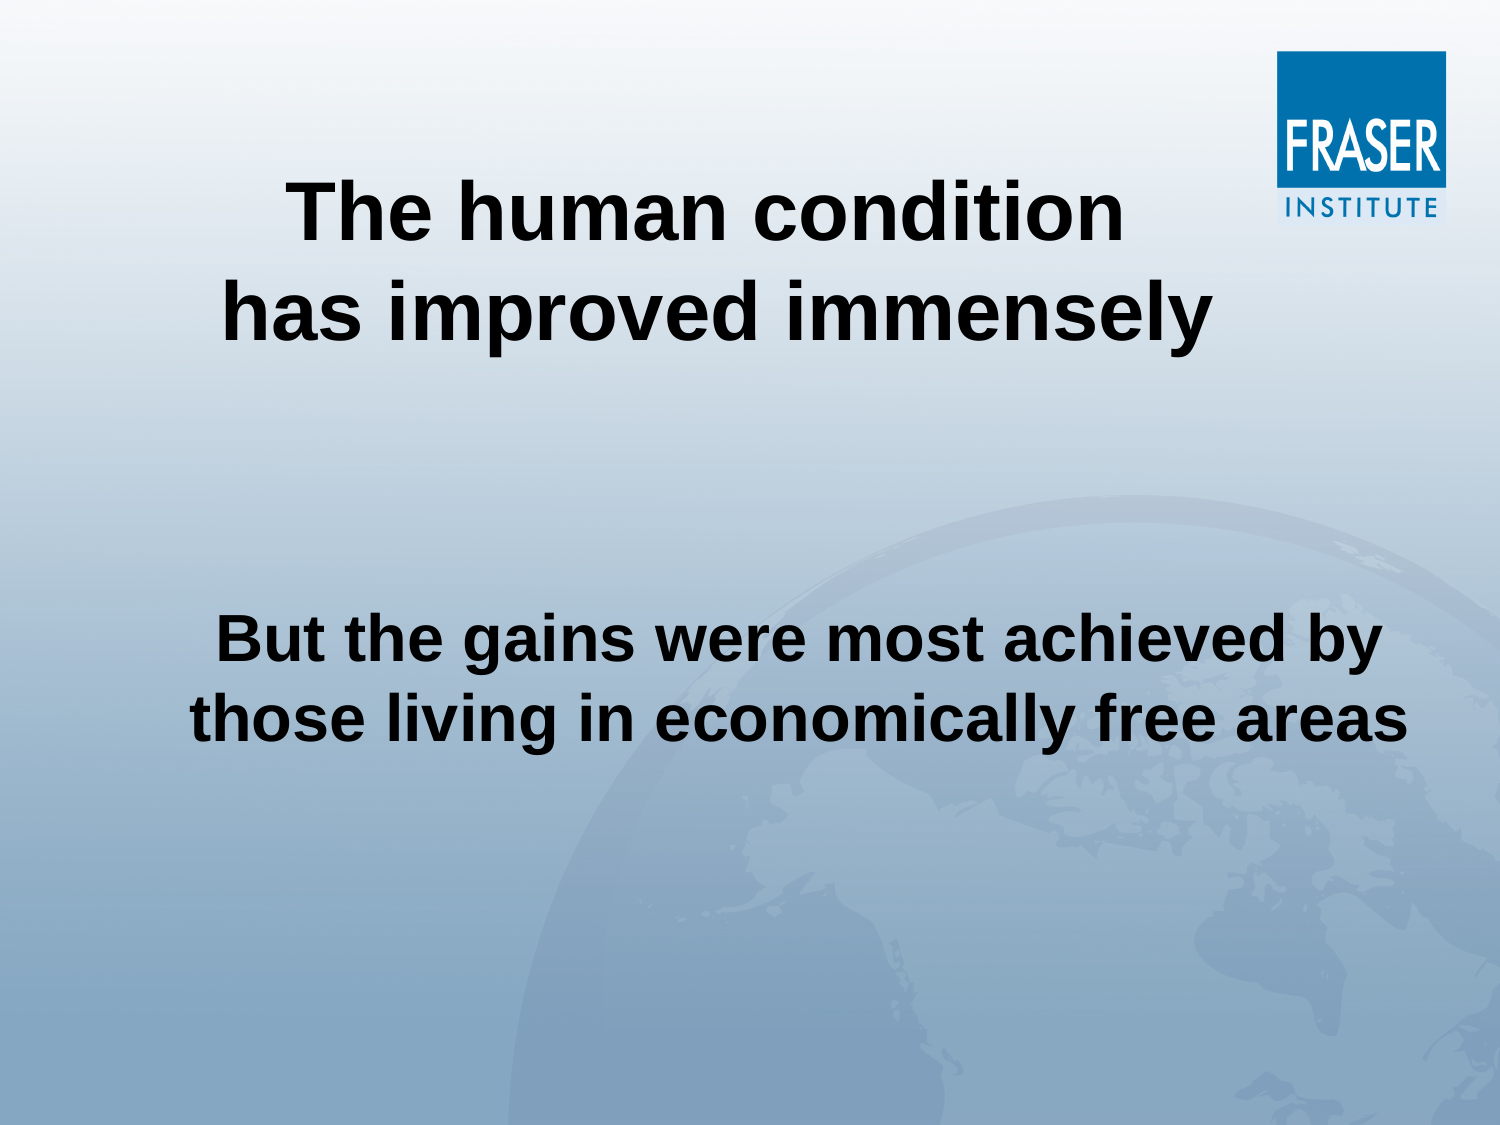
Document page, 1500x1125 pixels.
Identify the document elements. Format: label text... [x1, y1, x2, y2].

text_box The human condition has improved immensely [205, 149, 1231, 365]
list But the gains were most achieved by those living in economically free areas [125, 612, 1475, 763]
picture [0, 0, 1500, 1125]
